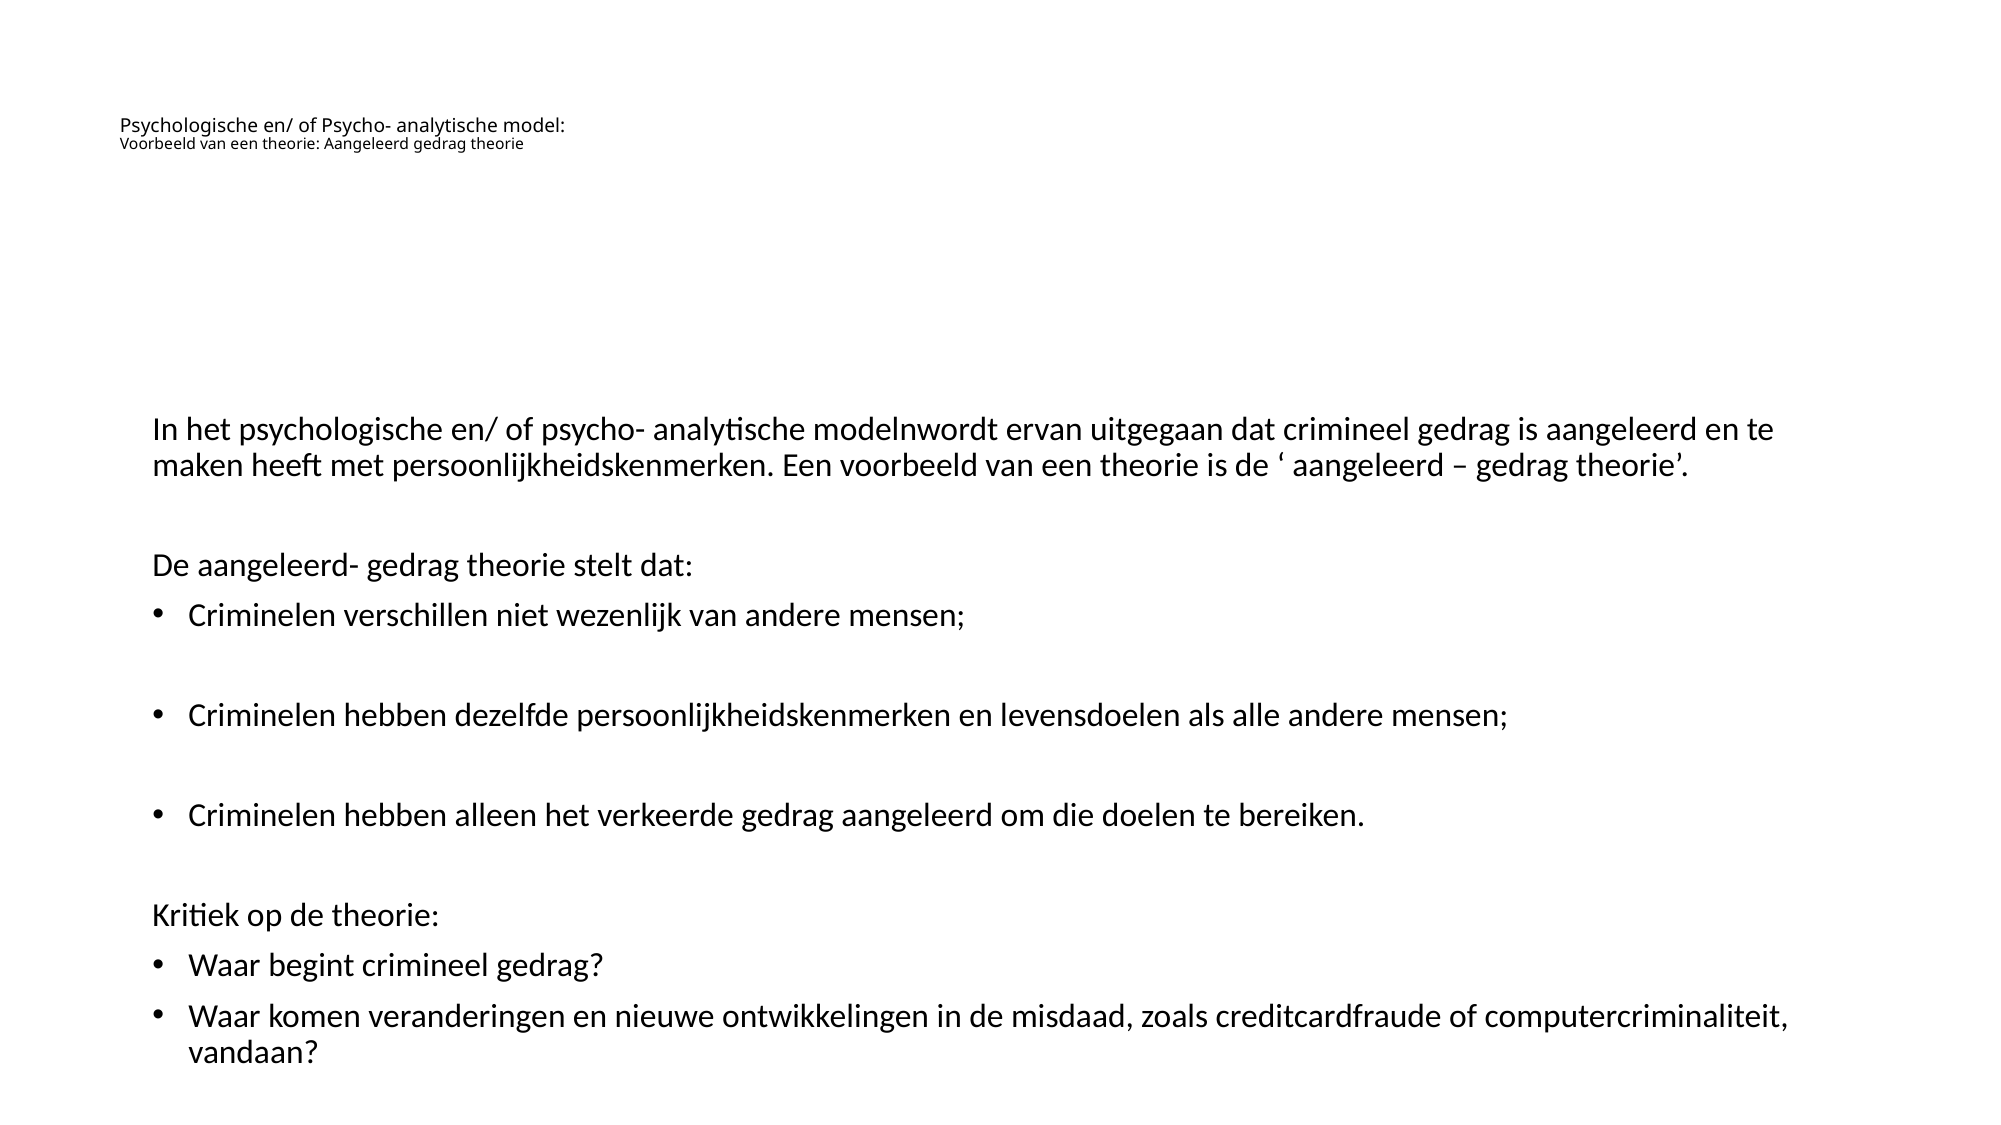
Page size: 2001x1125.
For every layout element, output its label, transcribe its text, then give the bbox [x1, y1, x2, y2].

list In het psychologische en/ of psycho- analytische modelnwordt ervan uitgegaan dat crimineel gedrag is aangeleerd en te maken heeft met persoonlijkheidskenmerken. Een voorbeeld van een theorie is de ‘ aangeleerd – gedrag theorie’. De aangeleerd- gedrag theorie stelt dat: Criminelen verschillen niet wezenlijk van andere mensen; Criminelen hebben dezelfde persoonlijkheidskenmerken en levensdoelen als alle andere mensen; Criminelen hebben alleen het verkeerde gedrag aangeleerd om die doelen te bereiken. Kritiek op de theorie: Waar begint crimineel gedrag? Waar komen veranderingen en nieuwe ontwikkelingen in de misdaad, zoals creditcardfraude of computercriminaliteit, vandaan? [137, 299, 1863, 1080]
title Psychologische en/ of Psycho- analytische model: Voorbeeld van een theorie: Aangeleerd gedrag theorie [104, 45, 1851, 185]
